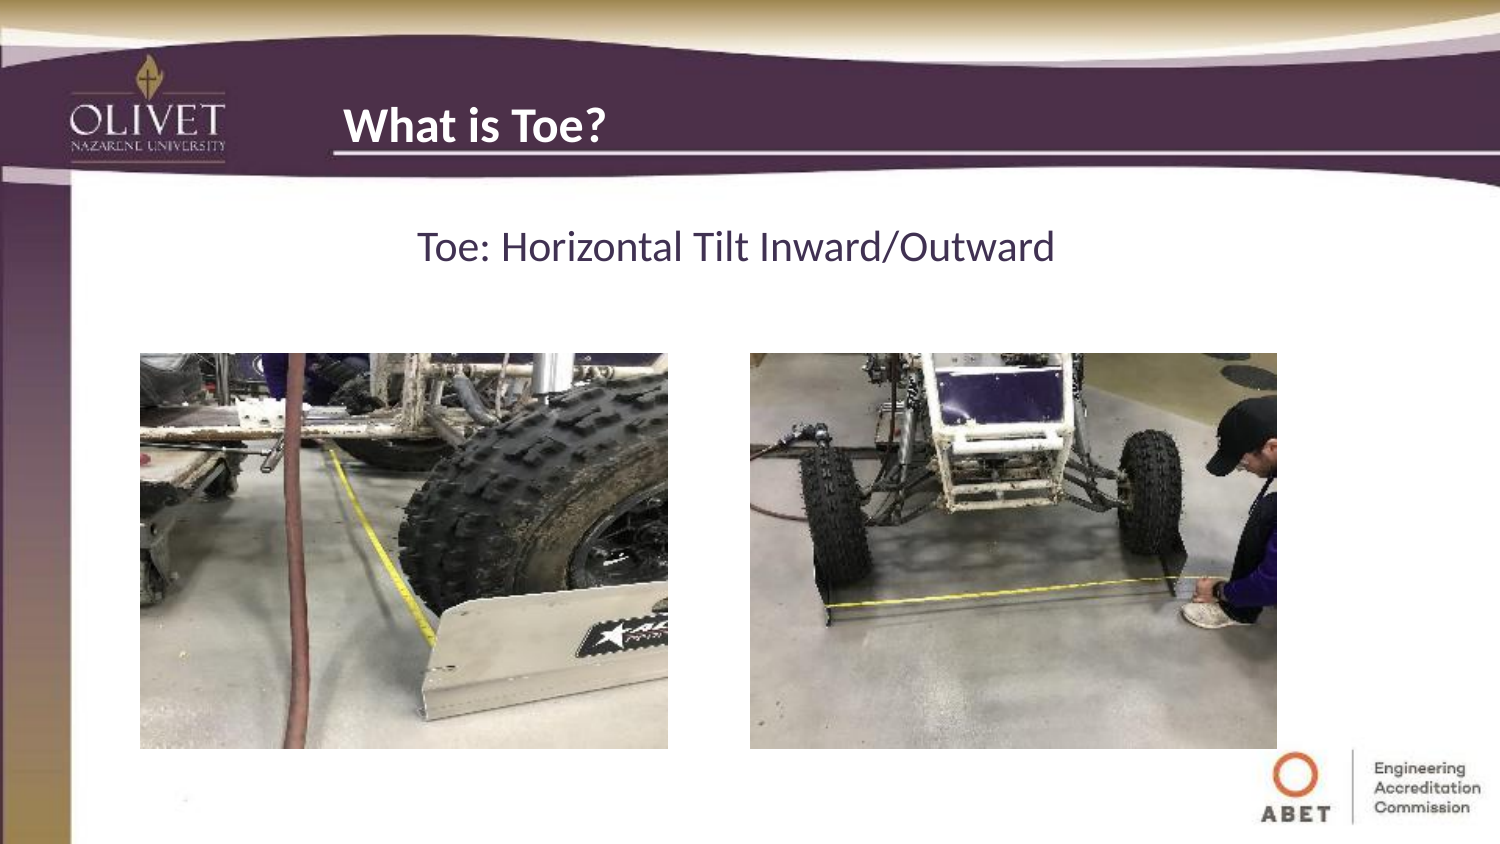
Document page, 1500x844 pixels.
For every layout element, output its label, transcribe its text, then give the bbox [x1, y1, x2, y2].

title What is Toe? [331, 44, 1397, 208]
list Toe: Horizontal Tilt Inward/Outward [405, 218, 1095, 344]
picture [0, 0, 1500, 844]
